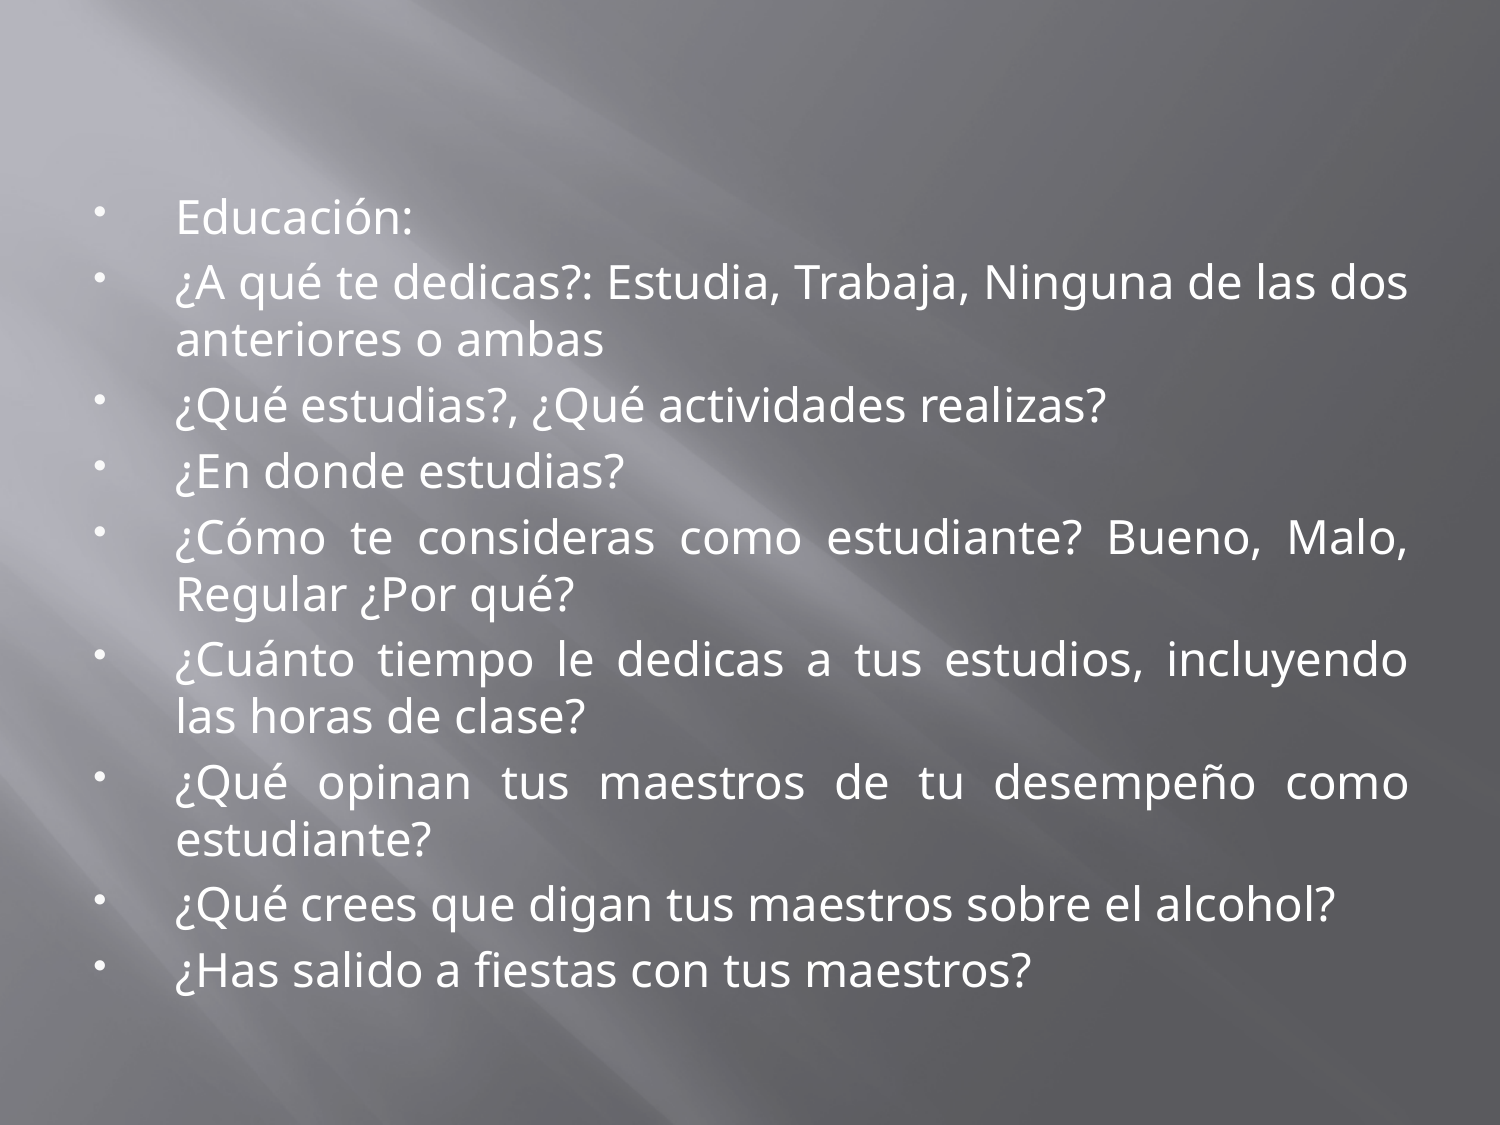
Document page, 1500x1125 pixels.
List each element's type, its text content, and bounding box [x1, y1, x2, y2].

list Educación: ¿A qué te dedicas?: Estudia, Trabaja, Ninguna de las dos anteriores o ambas ¿Qué estudias?, ¿Qué actividades realizas? ¿En donde estudias? ¿Cómo te consideras como estudiante? Bueno, Malo, Regular ¿Por qué? ¿Cuánto tiempo le dedicas a tus estudios, incluyendo las horas de clase? ¿Qué opinan tus maestros de tu desempeño como estudiante? ¿Qué crees que digan tus maestros sobre el alcohol? ¿Has salido a fiestas con tus maestros? [75, 113, 1425, 1005]
